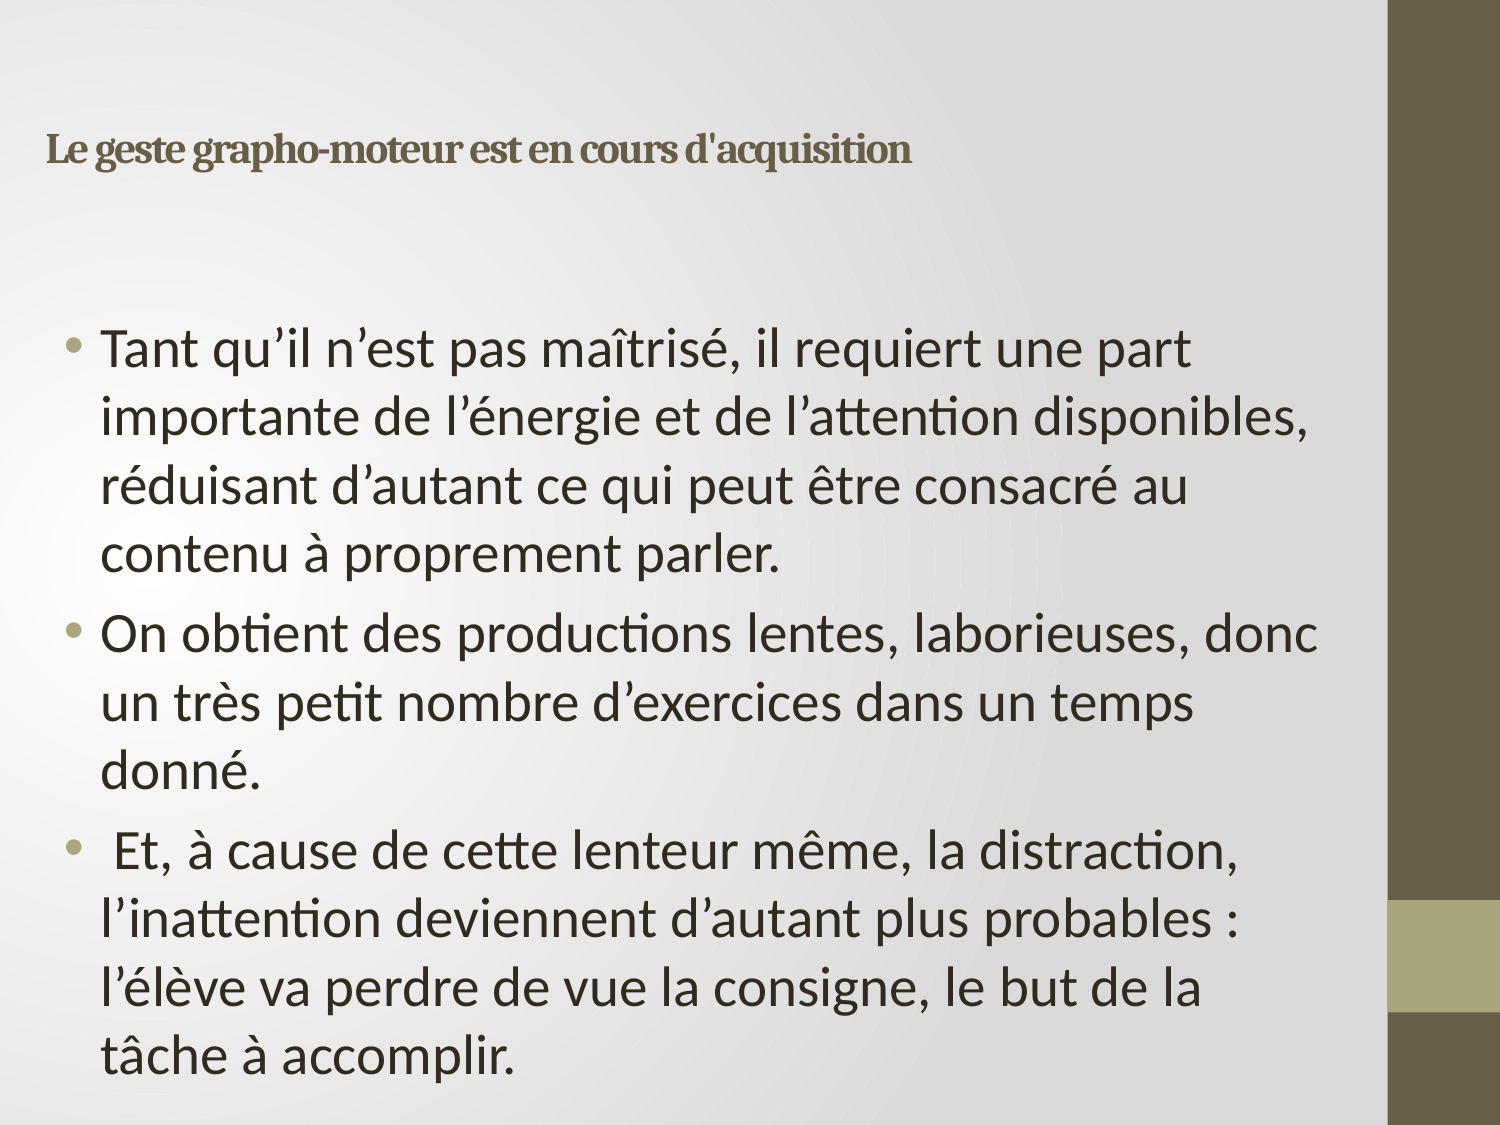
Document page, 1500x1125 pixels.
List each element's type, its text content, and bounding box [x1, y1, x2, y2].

list Tant qu’il n’est pas maîtrisé, il requiert une part importante de l’énergie et de l’attention disponibles, réduisant d’autant ce qui peut être consacré au contenu à proprement parler. On obtient des productions lentes, laborieuses, donc un très petit nombre d’exercices dans un temps donné. Et, à cause de cette lenteur même, la distraction, l’inattention deviennent d’autant plus probables : l’élève va perdre de vue la consigne, le but de la tâche à accomplir. [30, 302, 1356, 1095]
title Le geste grapho-moteur est en cours d'acquisition [30, 45, 1478, 233]
